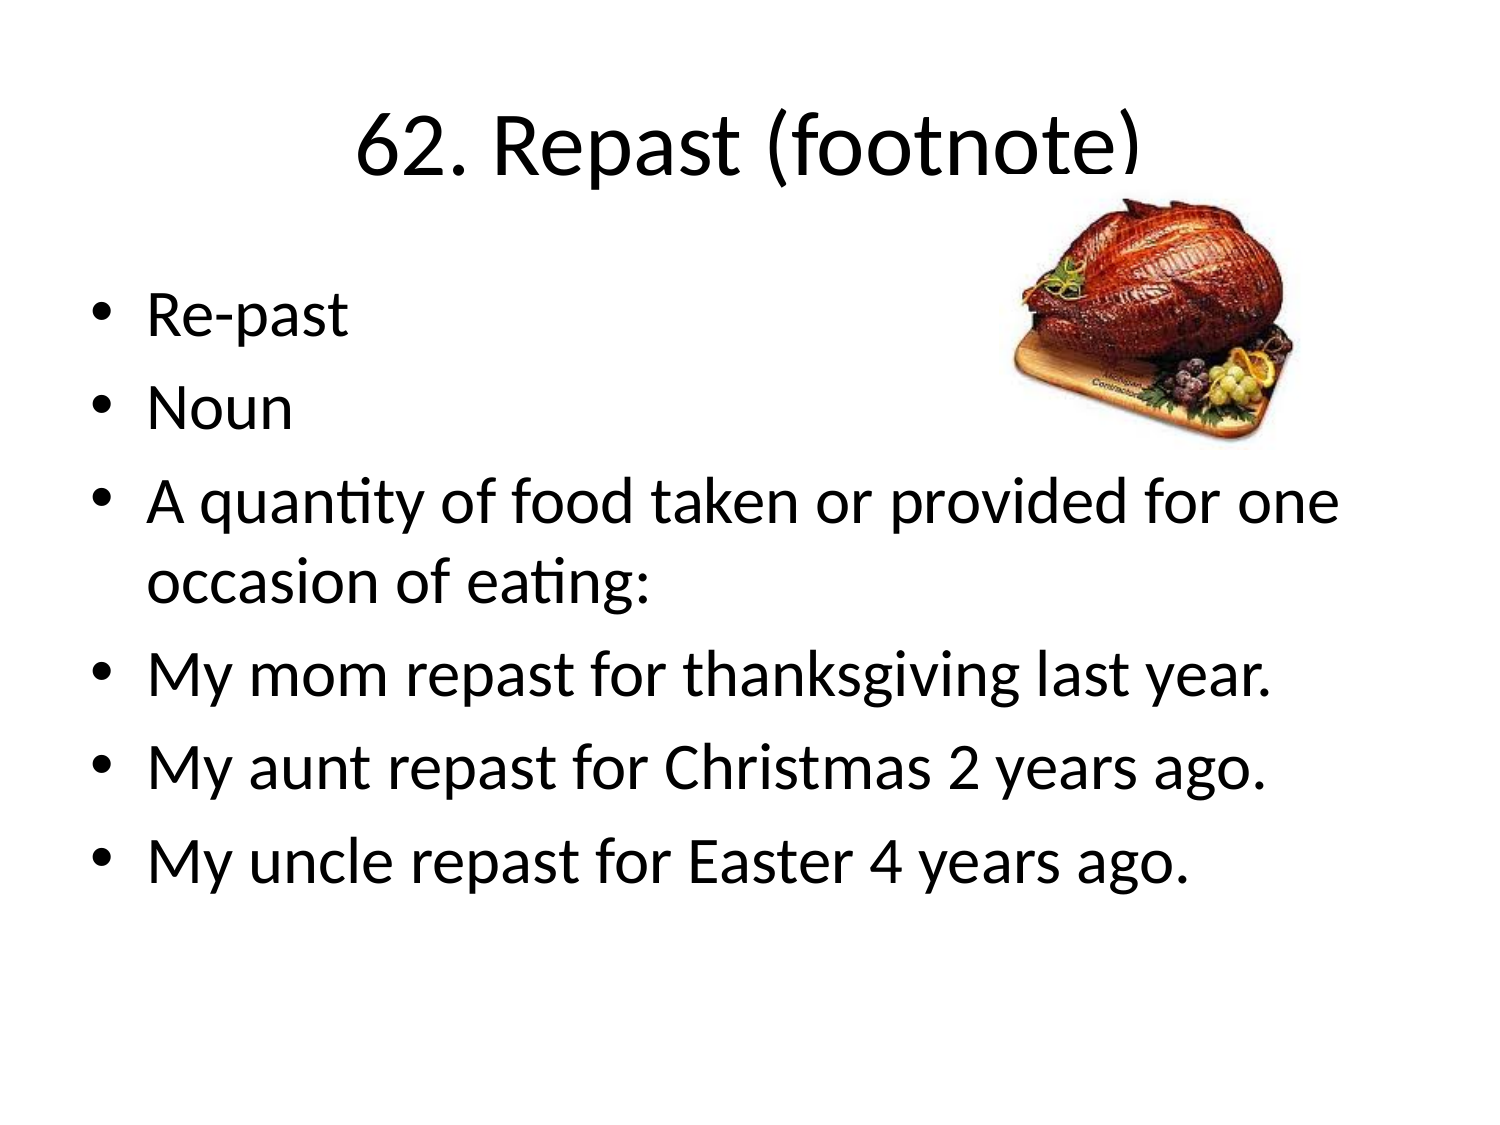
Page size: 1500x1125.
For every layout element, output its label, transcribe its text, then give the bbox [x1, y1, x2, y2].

title 62. Repast (footnote) [74, 44, 1426, 233]
picture [999, 174, 1313, 451]
list Re-past Noun A quantity of food taken or provided for one occasion of eating: My mom repast for thanksgiving last year. My aunt repast for Christmas 2 years ago. My uncle repast for Easter 4 years ago. [74, 262, 1426, 1006]
